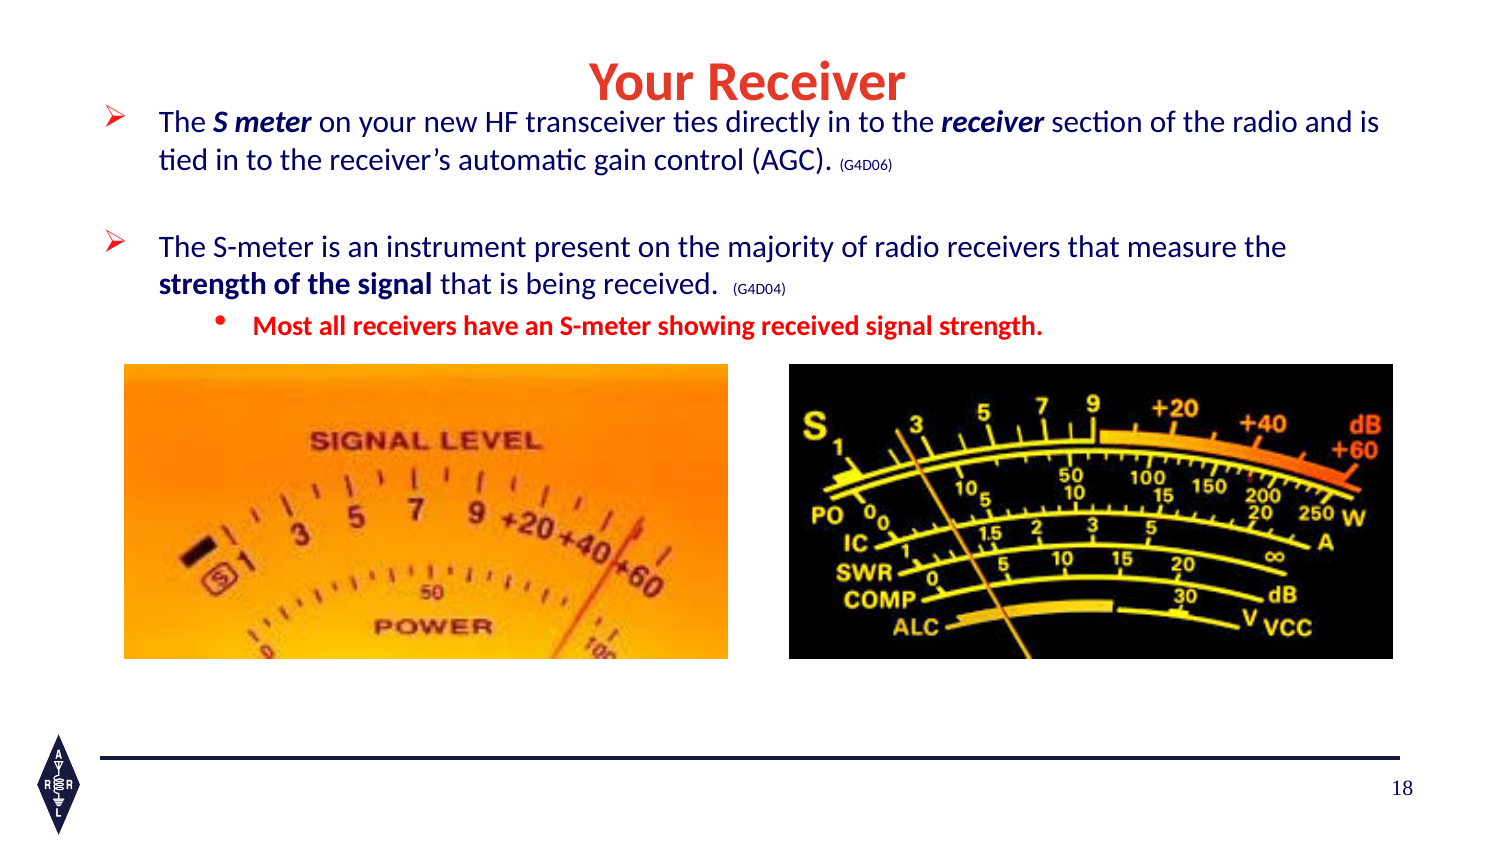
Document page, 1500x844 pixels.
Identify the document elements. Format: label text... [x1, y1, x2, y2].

text_box 18 [1074, 768, 1425, 827]
picture [123, 364, 728, 659]
picture [37, 734, 80, 835]
picture [789, 364, 1393, 659]
text_box The S meter on your new HF transceiver ties directly in to the receiver section of the radio and is tied in to the receiver’s automatic gain control (AGC). (G4D06) The S-meter is an instrument present on the majority of radio receivers that measure the strength of the signal that is being received. (G4D04) Most all receivers have an S-meter showing received signal strength. [91, 95, 1409, 707]
text_box Your Receiver [41, 31, 1459, 139]
text_box Your Receiver [101, 44, 1395, 145]
